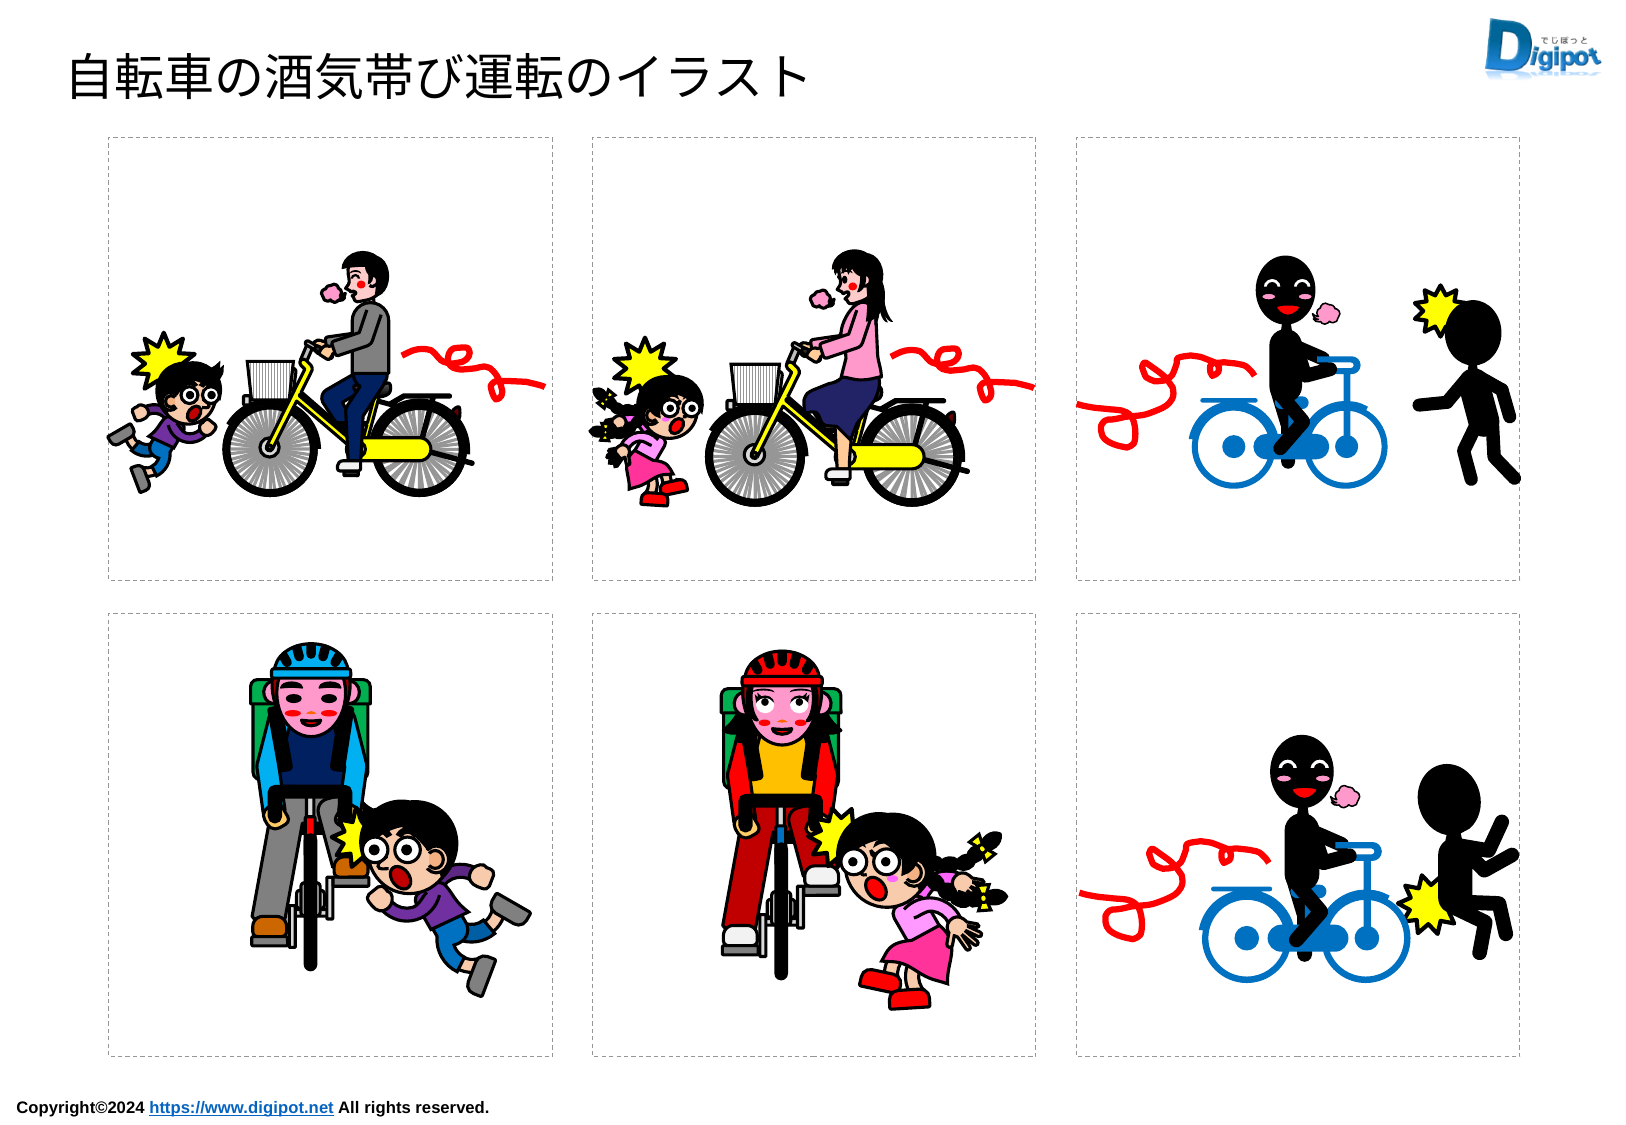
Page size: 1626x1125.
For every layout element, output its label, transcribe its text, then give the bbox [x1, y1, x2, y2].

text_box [250, 643, 530, 995]
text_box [721, 651, 1007, 1011]
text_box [108, 250, 545, 499]
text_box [590, 249, 1034, 509]
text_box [1076, 255, 1513, 489]
text_box 自転車の酒気帯び運転のイラスト [49, 38, 829, 113]
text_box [1079, 734, 1520, 984]
picture [1485, 18, 1602, 82]
